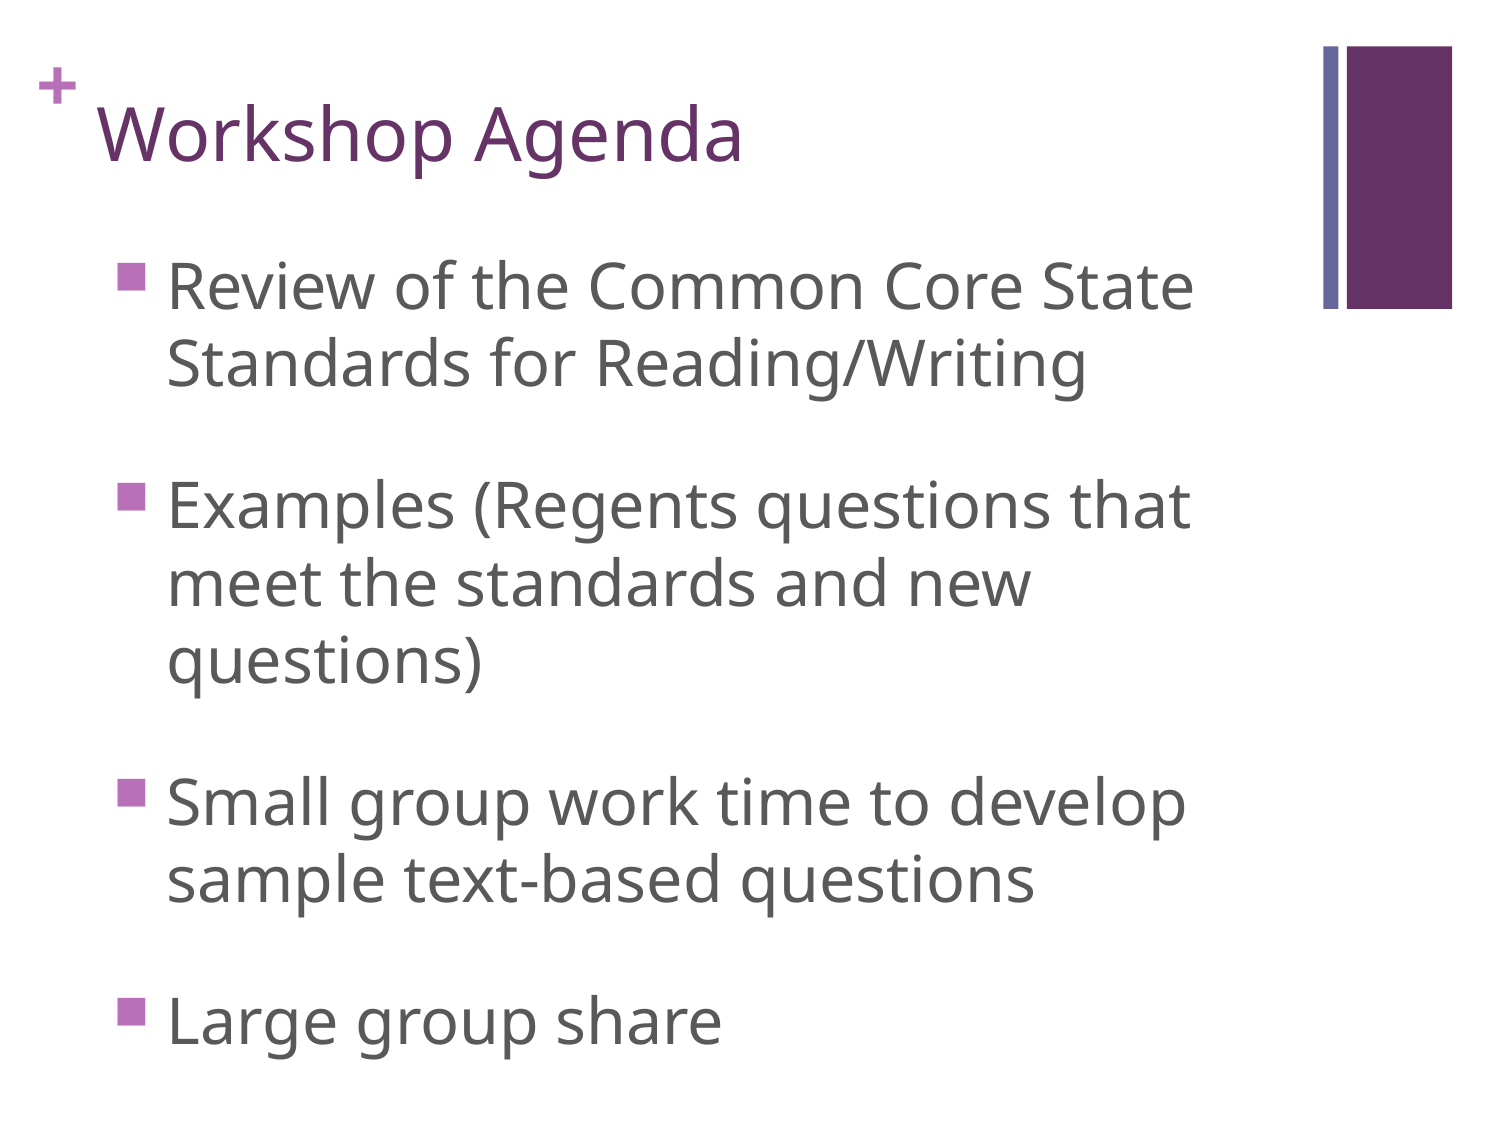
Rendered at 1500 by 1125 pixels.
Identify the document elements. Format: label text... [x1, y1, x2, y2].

title Workshop Agenda [81, 79, 1322, 237]
list Review of the Common Core State Standards for Reading/Writing Examples (Regents questions that meet the standards and new questions) Small group work time to develop sample text-based questions Large group share [81, 237, 1322, 1075]
